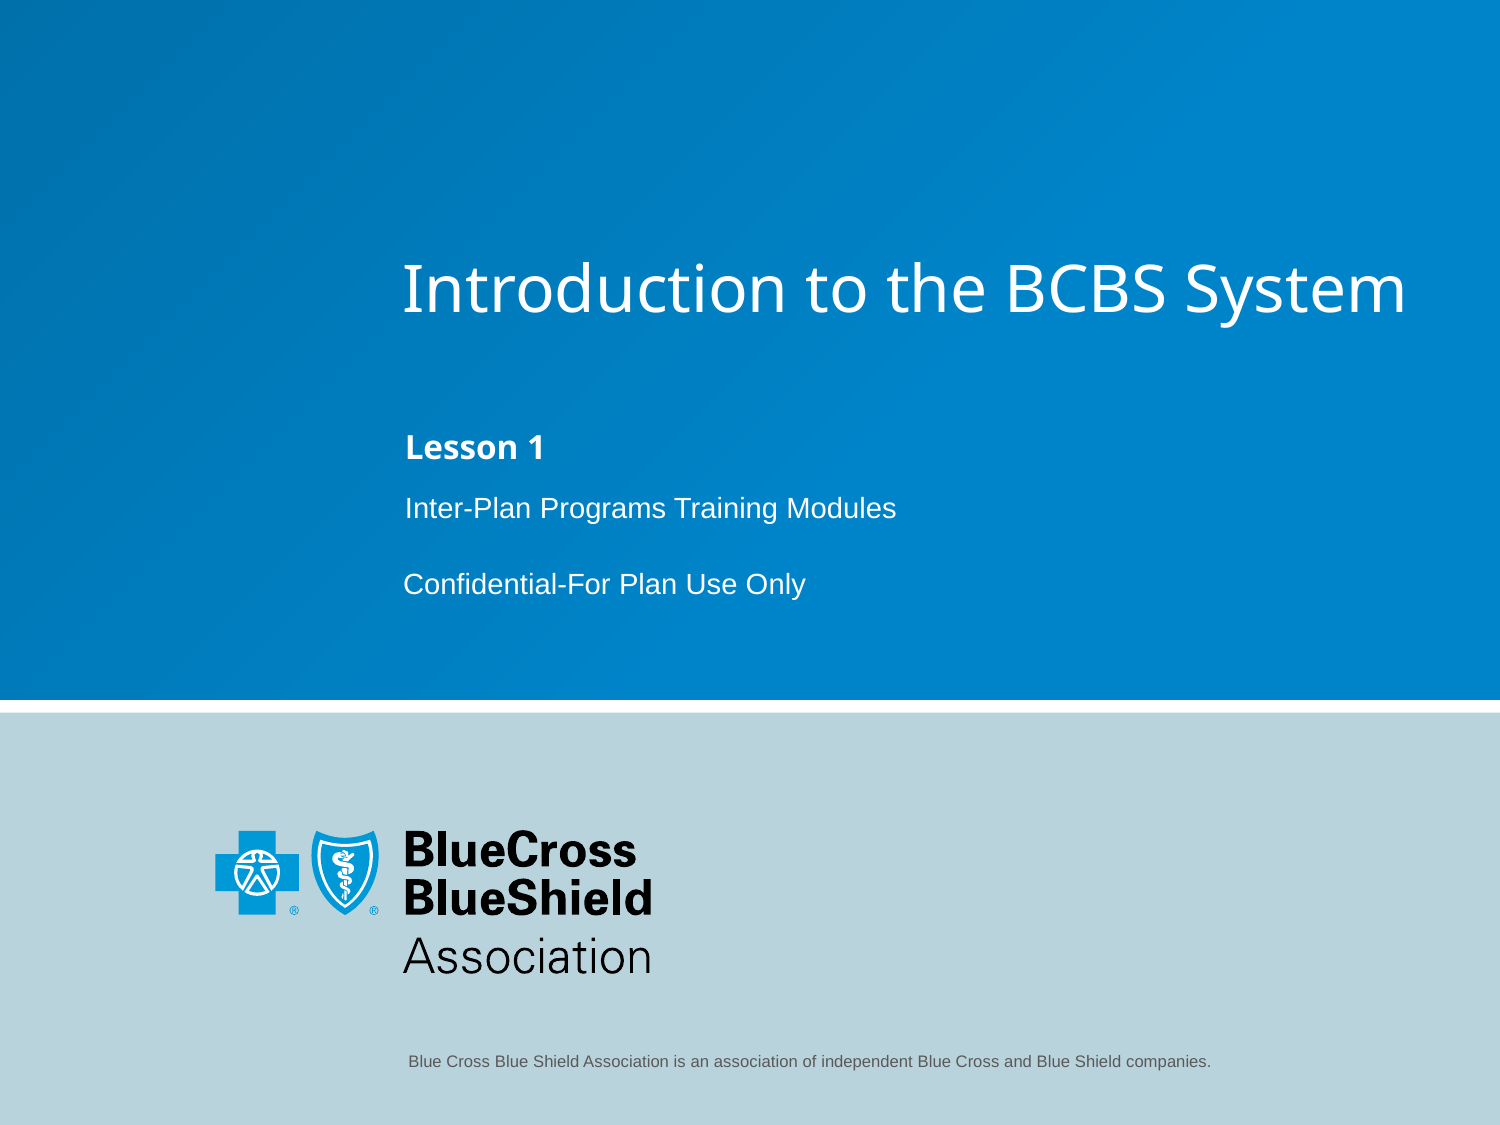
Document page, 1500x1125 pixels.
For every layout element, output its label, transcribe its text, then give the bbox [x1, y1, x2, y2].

subtitle Lesson 1 [404, 404, 1425, 488]
picture [289, 905, 299, 913]
list Confidential-For Plan Use Only [403, 565, 1425, 648]
list Inter-Plan Programs Training Modules [404, 489, 1425, 551]
title Introduction to the BCBS System [402, 126, 1425, 368]
